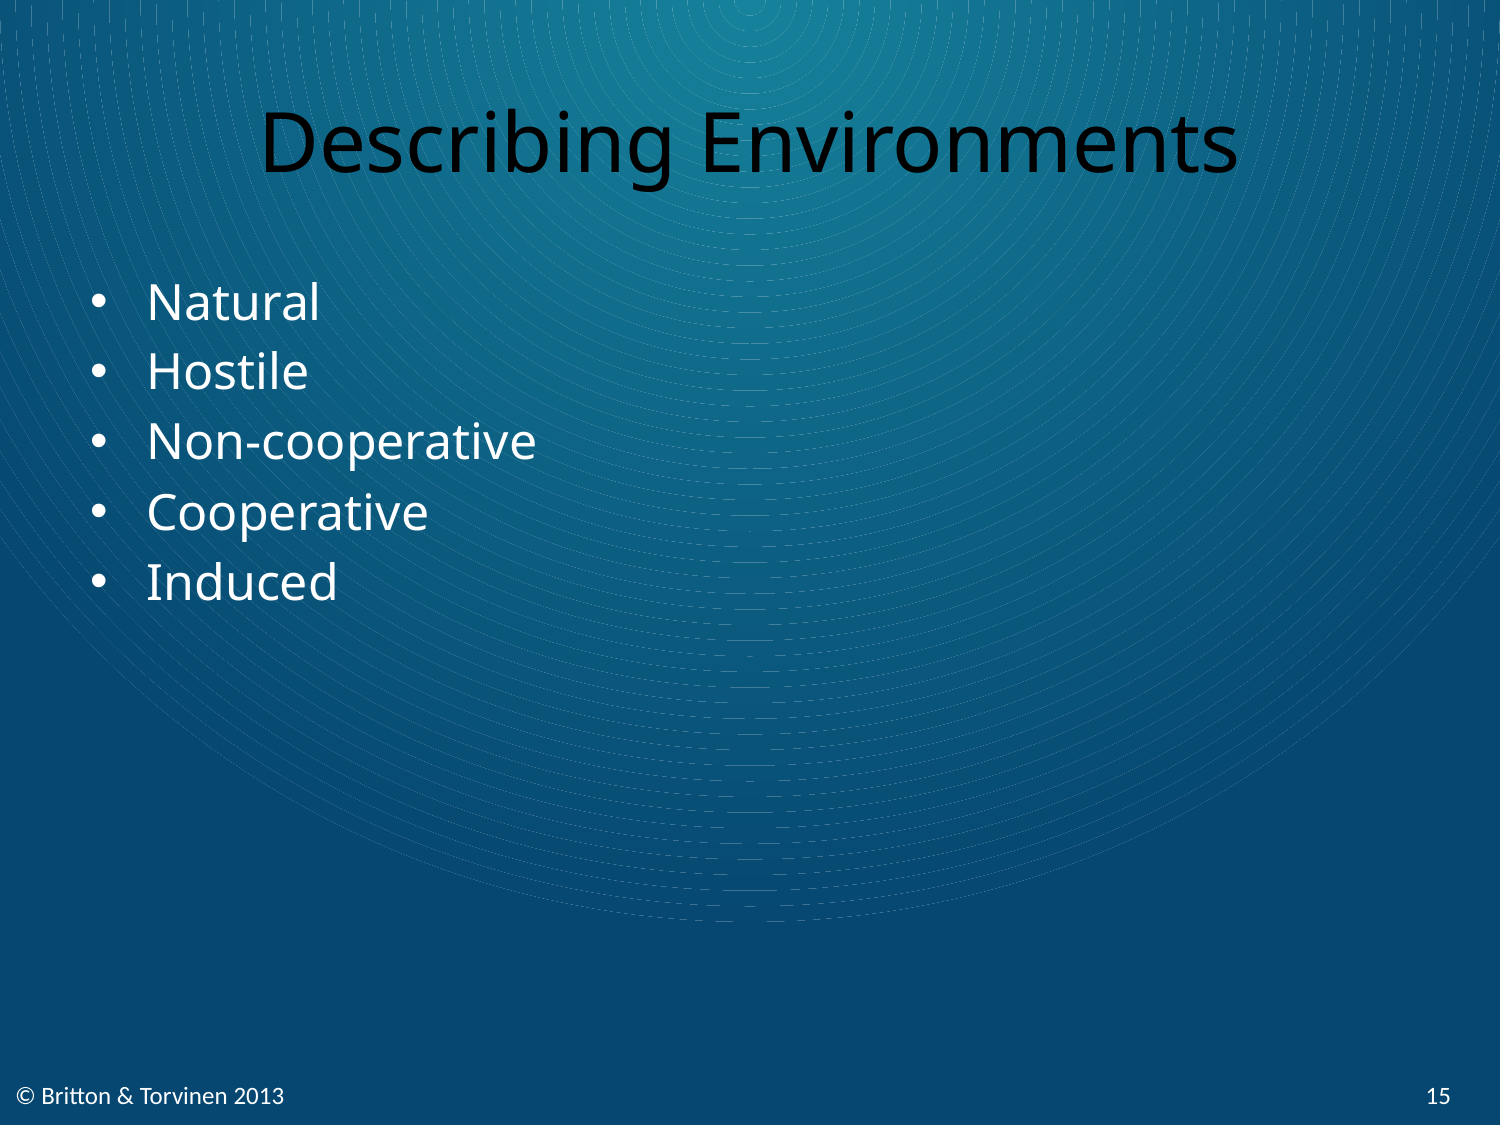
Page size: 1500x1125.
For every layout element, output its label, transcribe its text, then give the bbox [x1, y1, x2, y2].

list Natural Hostile Non-cooperative Cooperative Induced [75, 262, 1425, 1005]
slide_number 15 [1116, 1065, 1467, 1125]
footer © Britton & Torvinen 2013 [0, 1065, 475, 1125]
title Describing Environments [75, 45, 1425, 233]
